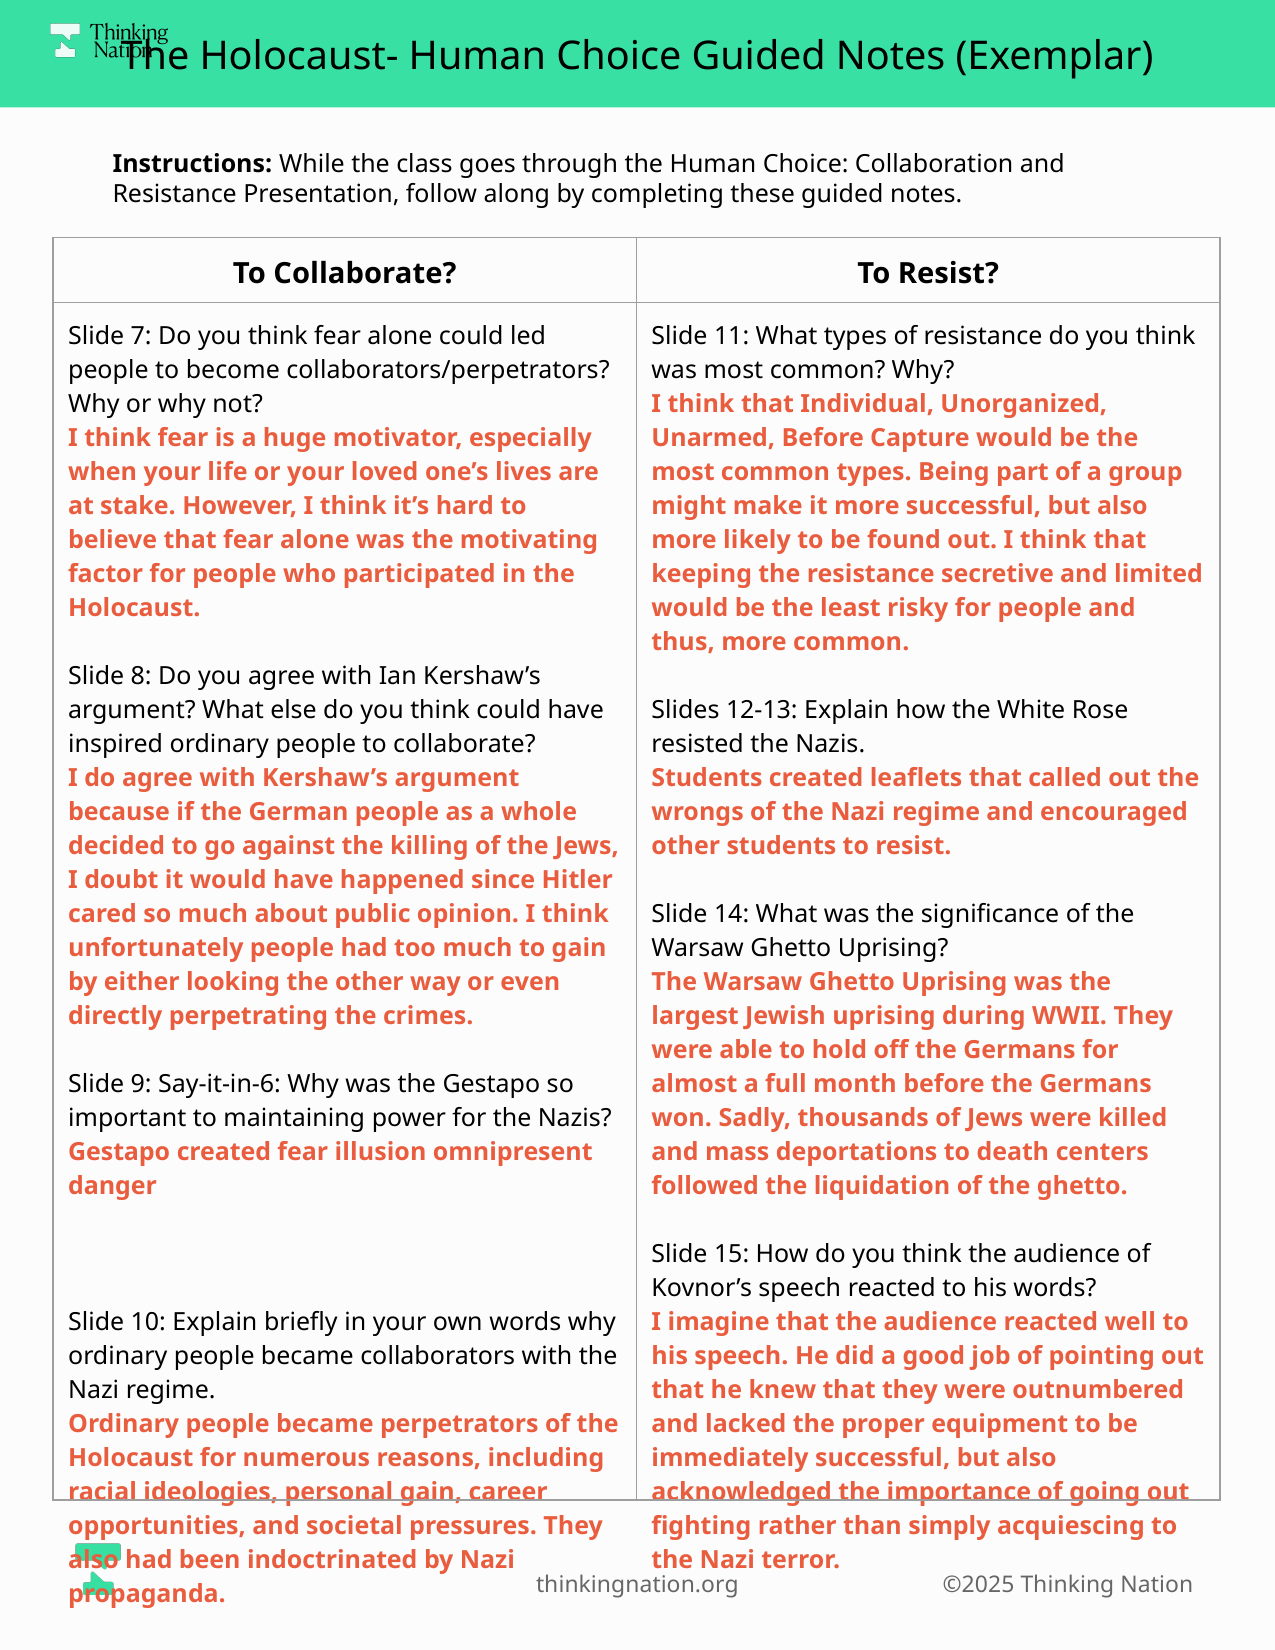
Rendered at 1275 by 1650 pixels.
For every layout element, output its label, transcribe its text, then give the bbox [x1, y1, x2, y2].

text_box Instructions: While the class goes through the Human Choice: Collaboration and Resistance Presentation, follow along by completing these guided notes. [97, 132, 1178, 223]
table_cell Slide 7: Do you think fear alone could led people to become collaborators/perpetrators? Why or why not? I think fear is a huge motivator, especially when your life or your loved one’s lives are at stake. However, I think it’s hard to believe that fear alone was the motivating factor for people who participated in the Holocaust. Slide 8: Do you agree with Ian Kershaw’s argument? What else do you think could have inspired ordinary people to collaborate? I do agree with Kershaw’s argument because if the German people as a whole decided to go against the killing of the Jews, I doubt it would have happened since Hitler cared so much about public opinion. I think unfortunately people had too much to gain by either looking the other way or even directly perpetrating the crimes. Slide 9: Say-it-in-6: Why was the Gestapo so important to maintaining power for the Nazis? Gestapo created fear illusion omnipresent danger Slide 10: Explain briefly in your own words why ordinary people became collaborators with the Nazi regime. Ordinary people became perpetrators of the Holocaust for numerous reasons, including racial ideologies, personal gain, career opportunities, and societal pressures. They also had been indoctrinated by Nazi propaganda. [54, 303, 636, 1499]
table_cell Slide 11: What types of resistance do you think was most common? Why? I think that Individual, Unorganized, Unarmed, Before Capture would be the most common types. Being part of a group might make it more successful, but also more likely to be found out. I think that keeping the resistance secretive and limited would be the least risky for people and thus, more common. Slides 12-13: Explain how the White Rose resisted the Nazis. Students created leaflets that called out the wrongs of the Nazi regime and encouraged other students to resist. Slide 14: What was the significance of the Warsaw Ghetto Uprising? The Warsaw Ghetto Uprising was the largest Jewish uprising during WWII. They were able to hold off the Germans for almost a full month before the Germans won. Sadly, thousands of Jews were killed and mass deportations to death centers followed the liquidation of the ghetto. Slide 15: How do you think the audience of Kovnor’s speech reacted to his words? I imagine that the audience reacted well to his speech. He did a good job of pointing out that he knew that they were outnumbered and lacked the proper equipment to be immediately successful, but also acknowledged the importance of going out fighting rather than simply acquiescing to the Nazi terror. [637, 303, 1219, 1499]
text_box The Holocaust- Human Choice Guided Notes (Exemplar) [0, 0, 1275, 108]
picture [36, 12, 172, 69]
table_header To Resist? [637, 238, 1219, 302]
text_box thinkingnation.org [486, 1553, 789, 1605]
picture [62, 1533, 134, 1605]
table_header To Collaborate? [54, 238, 636, 302]
text_box ©2025 Thinking Nation [907, 1553, 1210, 1605]
